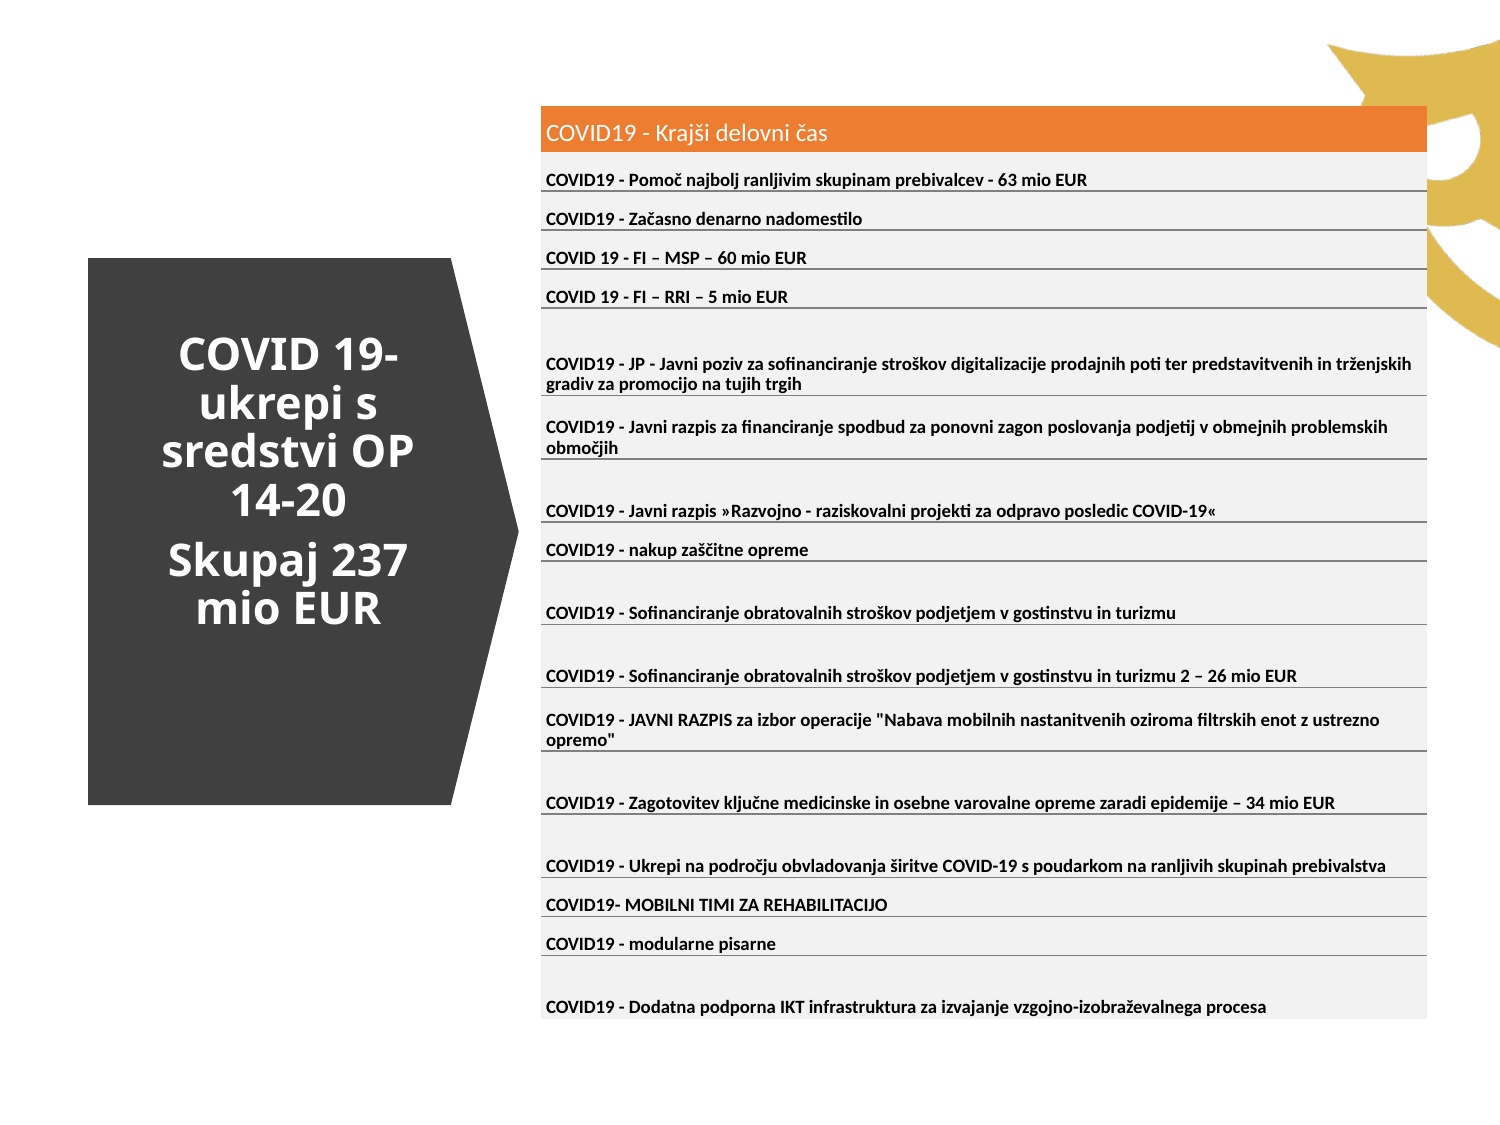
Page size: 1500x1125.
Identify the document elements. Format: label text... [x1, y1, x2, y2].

table_cell COVID19 - modularne pisarne [541, 917, 1427, 955]
table_cell COVID19 - Sofinanciranje obratovalnih stroškov podjetjem v gostinstvu in turizmu 2 – 26 mio EUR [541, 625, 1427, 687]
table_cell COVID19 - Javni razpis »Razvojno - raziskovalni projekti za odpravo posledic COVID-19« [541, 460, 1427, 521]
table_cell COVID19 - nakup zaščitne opreme [541, 523, 1427, 560]
table_header COVID19 - Krajši delovni čas [541, 106, 1427, 152]
table_cell COVID19 - JAVNI RAZPIS za izbor operacije "Nabava mobilnih nastanitvenih oziroma filtrskih enot z ustrezno opremo" [541, 688, 1427, 750]
table_cell COVID19 - Dodatna podporna IKT infrastruktura za izvajanje vzgojno-izobraževalnega procesa [541, 956, 1427, 1019]
table_cell COVID19 - Zagotovitev ključne medicinske in osebne varovalne opreme zaradi epidemije – 34 mio EUR [541, 752, 1427, 813]
table_cell COVID19 - JP - Javni poziv za sofinanciranje stroškov digitalizacije prodajnih poti ter predstavitvenih in trženjskih gradiv za promocijo na tujih trgih [541, 309, 1427, 395]
text_box [87, 257, 520, 807]
table_cell COVID19 - Ukrepi na področju obvladovanja širitve COVID-19 s poudarkom na ranljivih skupinah prebivalstva [541, 815, 1427, 877]
table_cell COVID19 - Sofinanciranje obratovalnih stroškov podjetjem v gostinstvu in turizmu [541, 562, 1427, 624]
table_cell COVID19 - Pomoč najbolj ranljivim skupinam prebivalcev - 63 mio EUR [541, 152, 1427, 190]
text_box COVID 19- ukrepi s sredstvi OP 14-20 Skupaj 237 mio EUR [126, 322, 450, 741]
table_cell COVID19 - Začasno denarno nadomestilo [541, 192, 1427, 229]
picture [1327, 0, 1500, 489]
table_cell COVID 19 - FI – MSP – 60 mio EUR [541, 231, 1427, 268]
table_cell COVID19- MOBILNI TIMI ZA REHABILITACIJO [541, 878, 1427, 916]
table_cell COVID 19 - FI – RRI – 5 mio EUR [541, 270, 1427, 307]
table_cell COVID19 - Javni razpis za financiranje spodbud za ponovni zagon poslovanja podjetij v obmejnih problemskih območjih [541, 396, 1427, 458]
